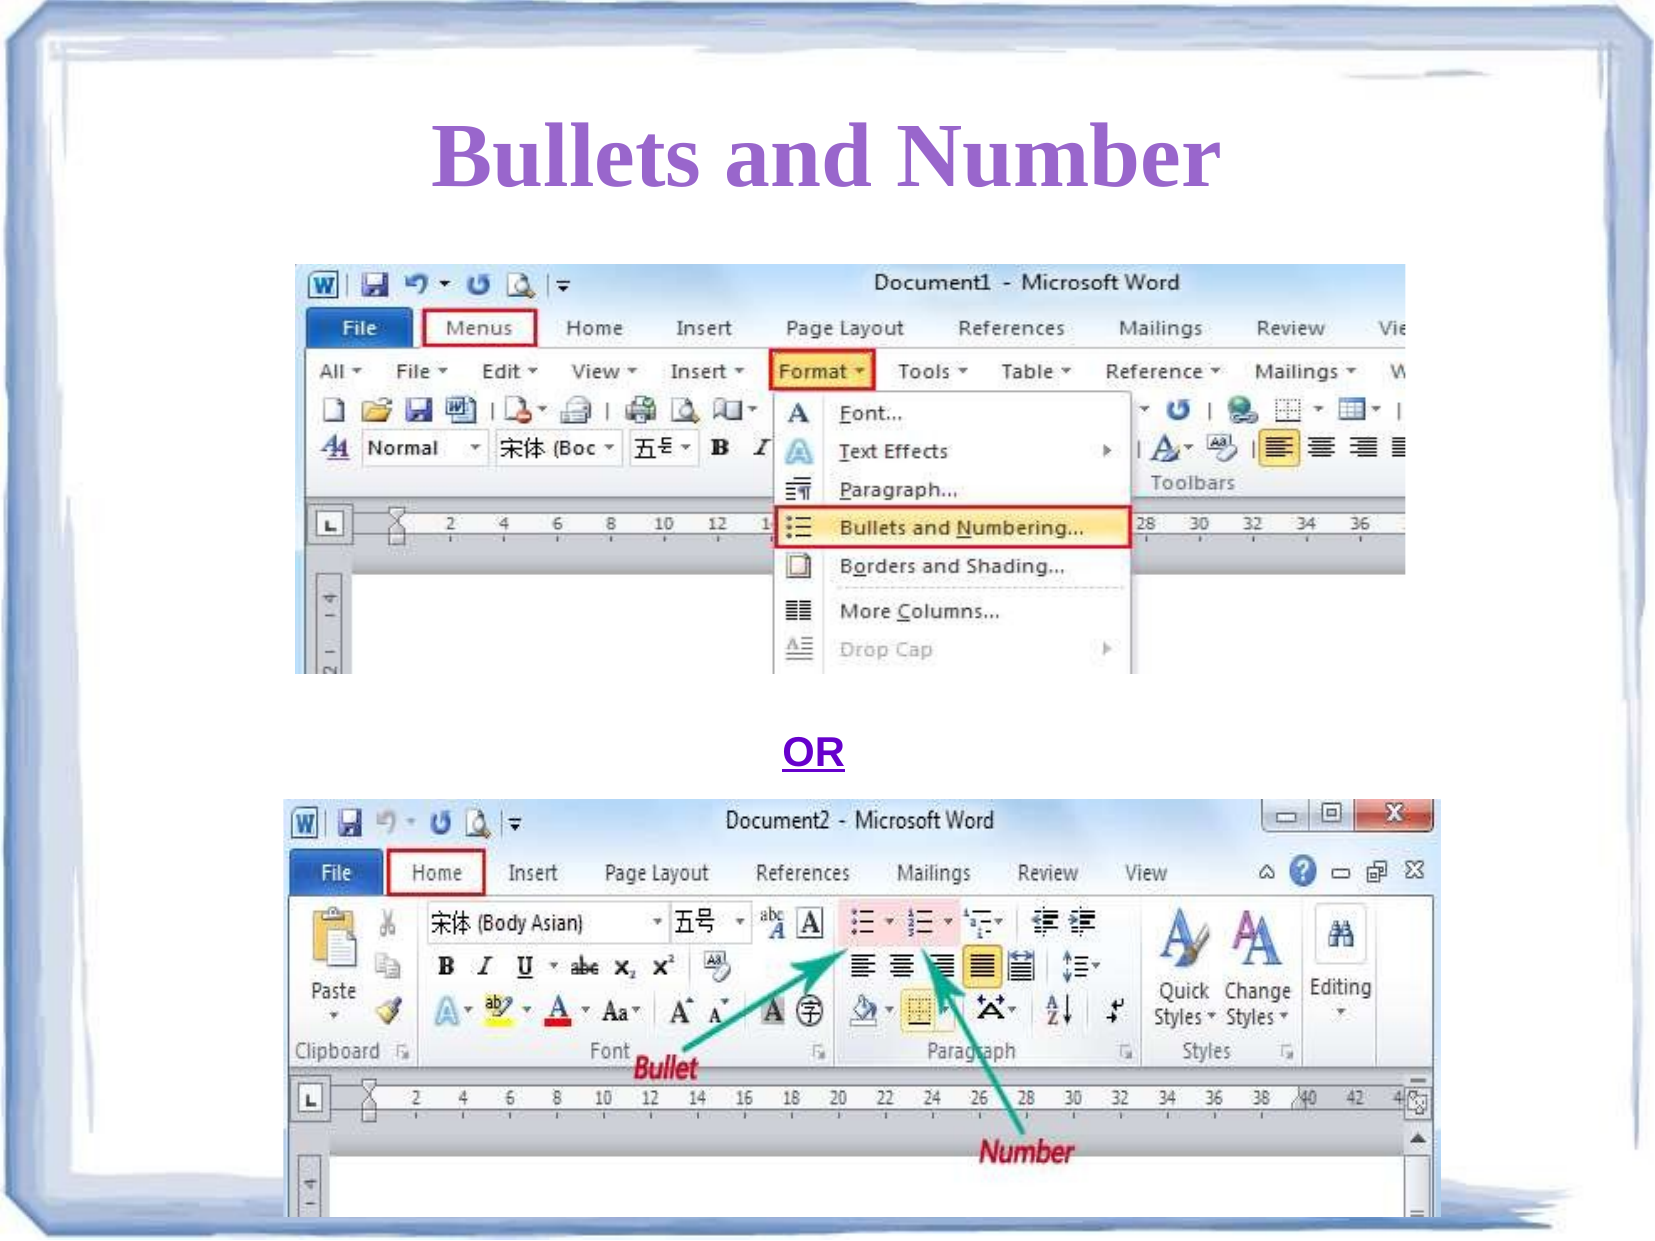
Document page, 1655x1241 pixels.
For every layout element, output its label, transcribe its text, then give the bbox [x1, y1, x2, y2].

text_box [283, 799, 1441, 1217]
title Bullets and Number [429, 92, 1224, 264]
text_box OR [780, 723, 848, 776]
text_box [295, 264, 1406, 674]
picture [0, 0, 1654, 1240]
